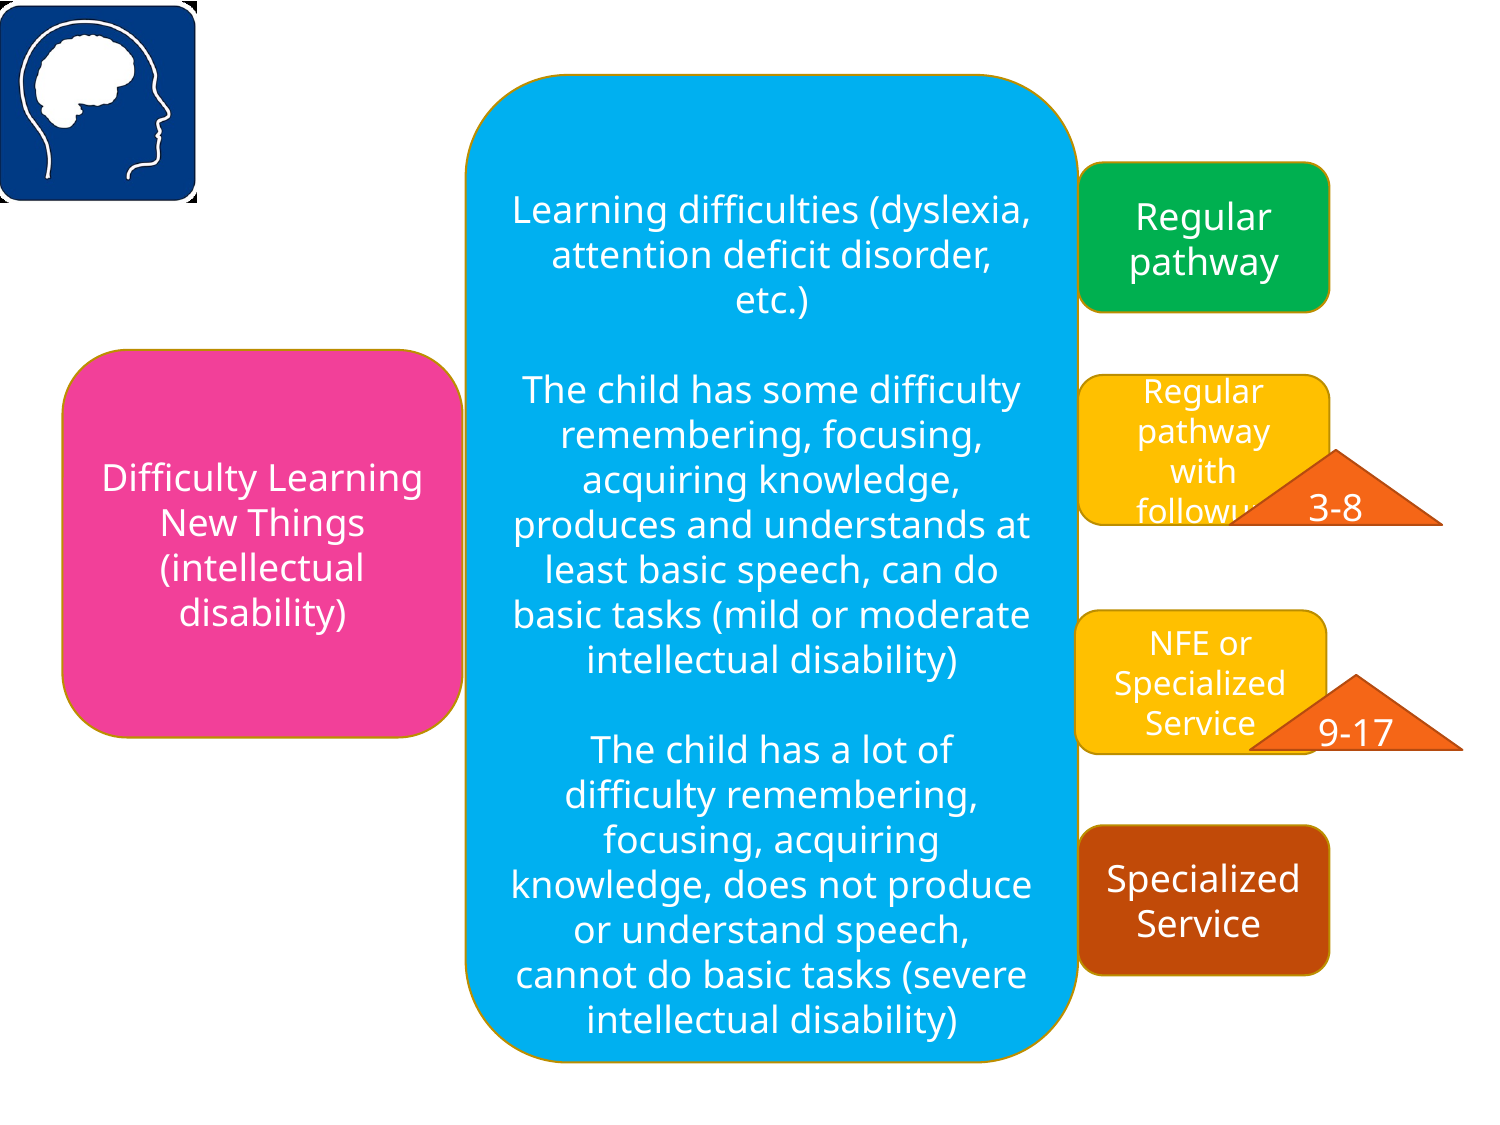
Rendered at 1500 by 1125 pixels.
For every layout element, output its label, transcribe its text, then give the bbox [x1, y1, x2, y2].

text_box Specialized Service [1076, 824, 1331, 977]
text_box Regular pathway with followup [1076, 373, 1331, 526]
text_box 3-8 [1228, 449, 1444, 526]
text_box Learning difficulties (dyslexia, attention deficit disorder, etc.) The child has some difficulty remembering, focusing, acquiring knowledge, produces and understands at least basic speech, can do basic tasks (mild or moderate intellectual disability) The child has a lot of difficulty remembering, focusing, acquiring knowledge, does not produce or understand speech, cannot do basic tasks (severe intellectual disability) [464, 73, 1080, 1064]
text_box NFE or Specialized Service [1073, 609, 1328, 756]
text_box Regular pathway [1076, 161, 1331, 314]
picture [0, 0, 198, 204]
text_box Difficulty Learning New Things (intellectual disability) [61, 348, 464, 739]
text_box 9-17 [1248, 674, 1464, 751]
